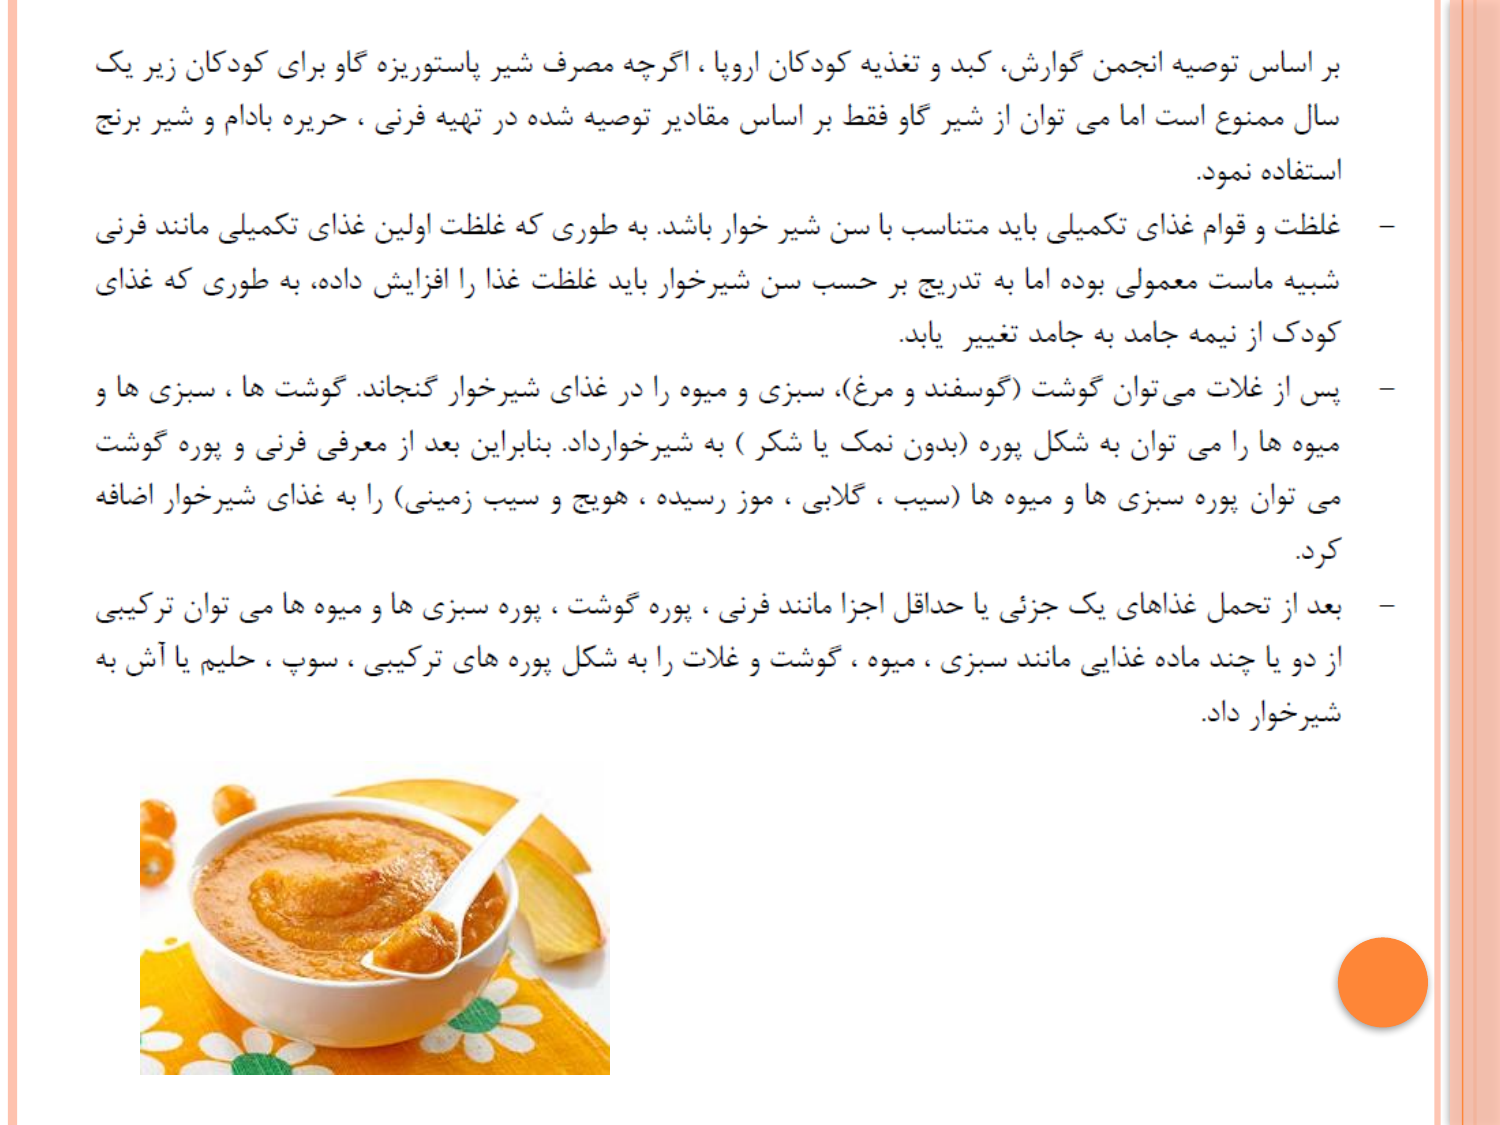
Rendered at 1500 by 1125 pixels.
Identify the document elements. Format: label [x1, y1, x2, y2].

list [46, 46, 1407, 751]
picture [140, 761, 610, 1075]
